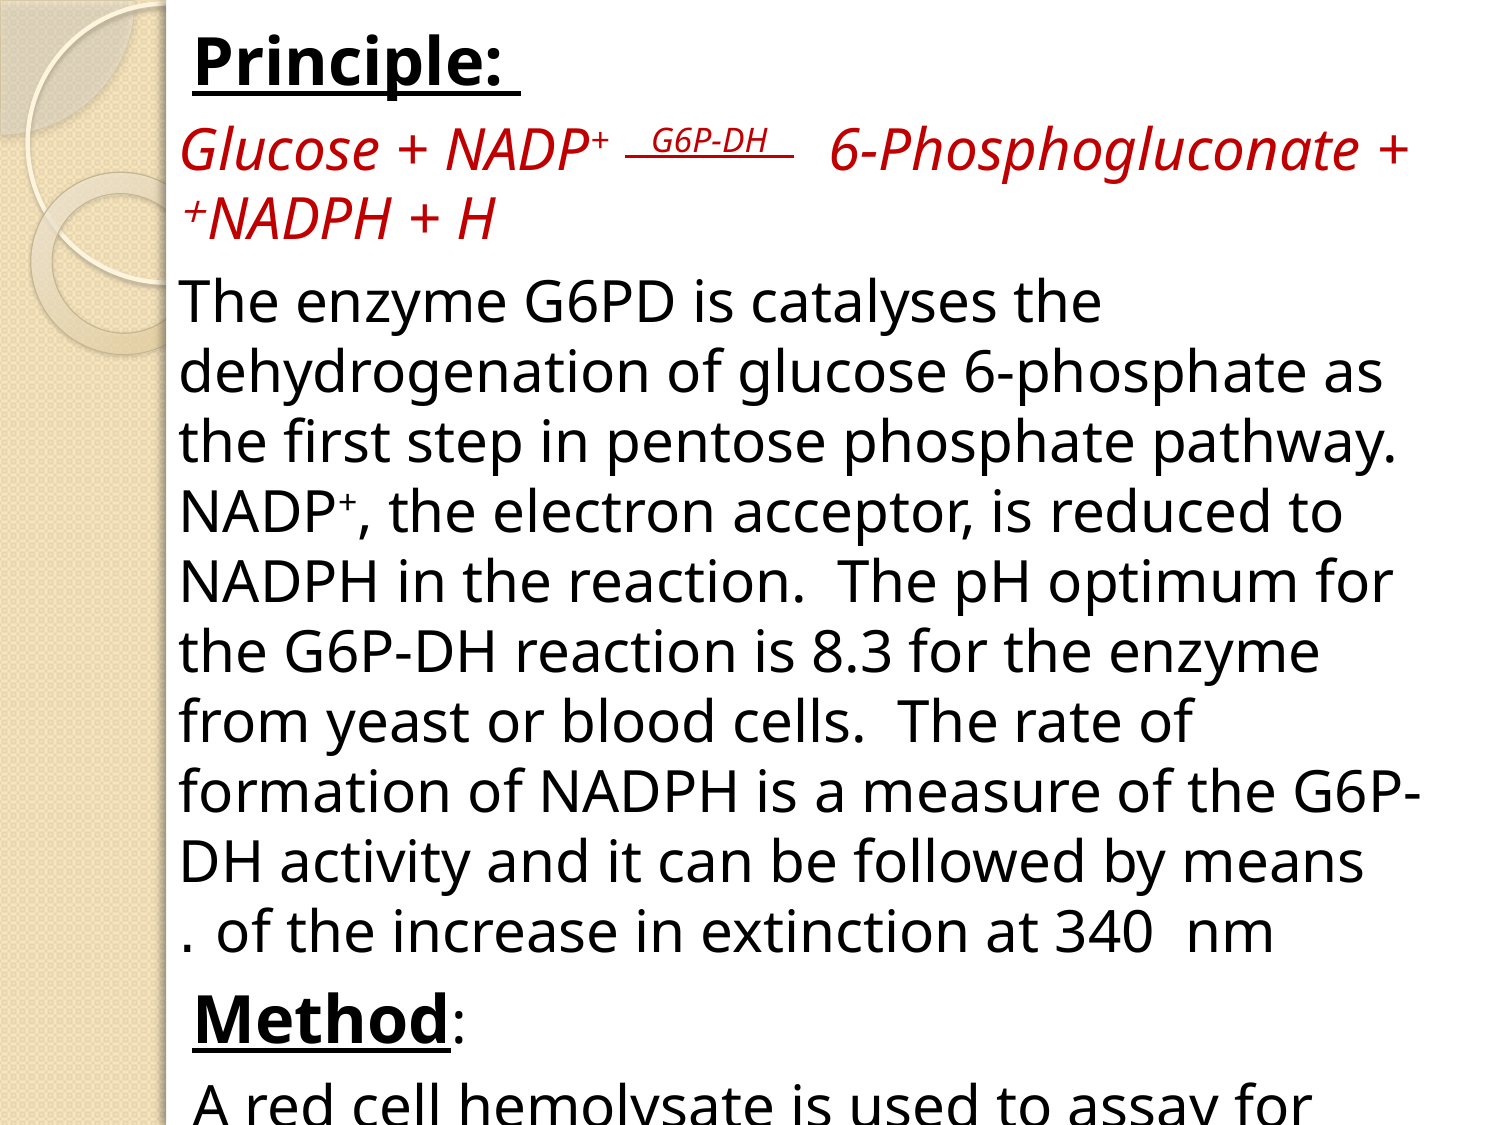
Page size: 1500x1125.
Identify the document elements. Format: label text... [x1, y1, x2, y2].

list Principle: Glucose + NADP+ G6P-DH 6-Phosphogluconate + NADPH + H+ The enzyme G6PD is catalyses the dehydrogenation of glucose 6-phosphate as the first step in pentose phosphate pathway. NADP+, the electron acceptor, is reduced to NADPH in the reaction. The pH optimum for the G6P-DH reaction is 8.3 for the enzyme from yeast or blood cells. The rate of formation of NADPH is a measure of the G6P-DH activity and it can be followed by means of the increase in extinction at 340 nm . Method: A red cell hemolysate is used to assay for deficiency of the enzyme By using the kit. [164, 11, 1500, 856]
